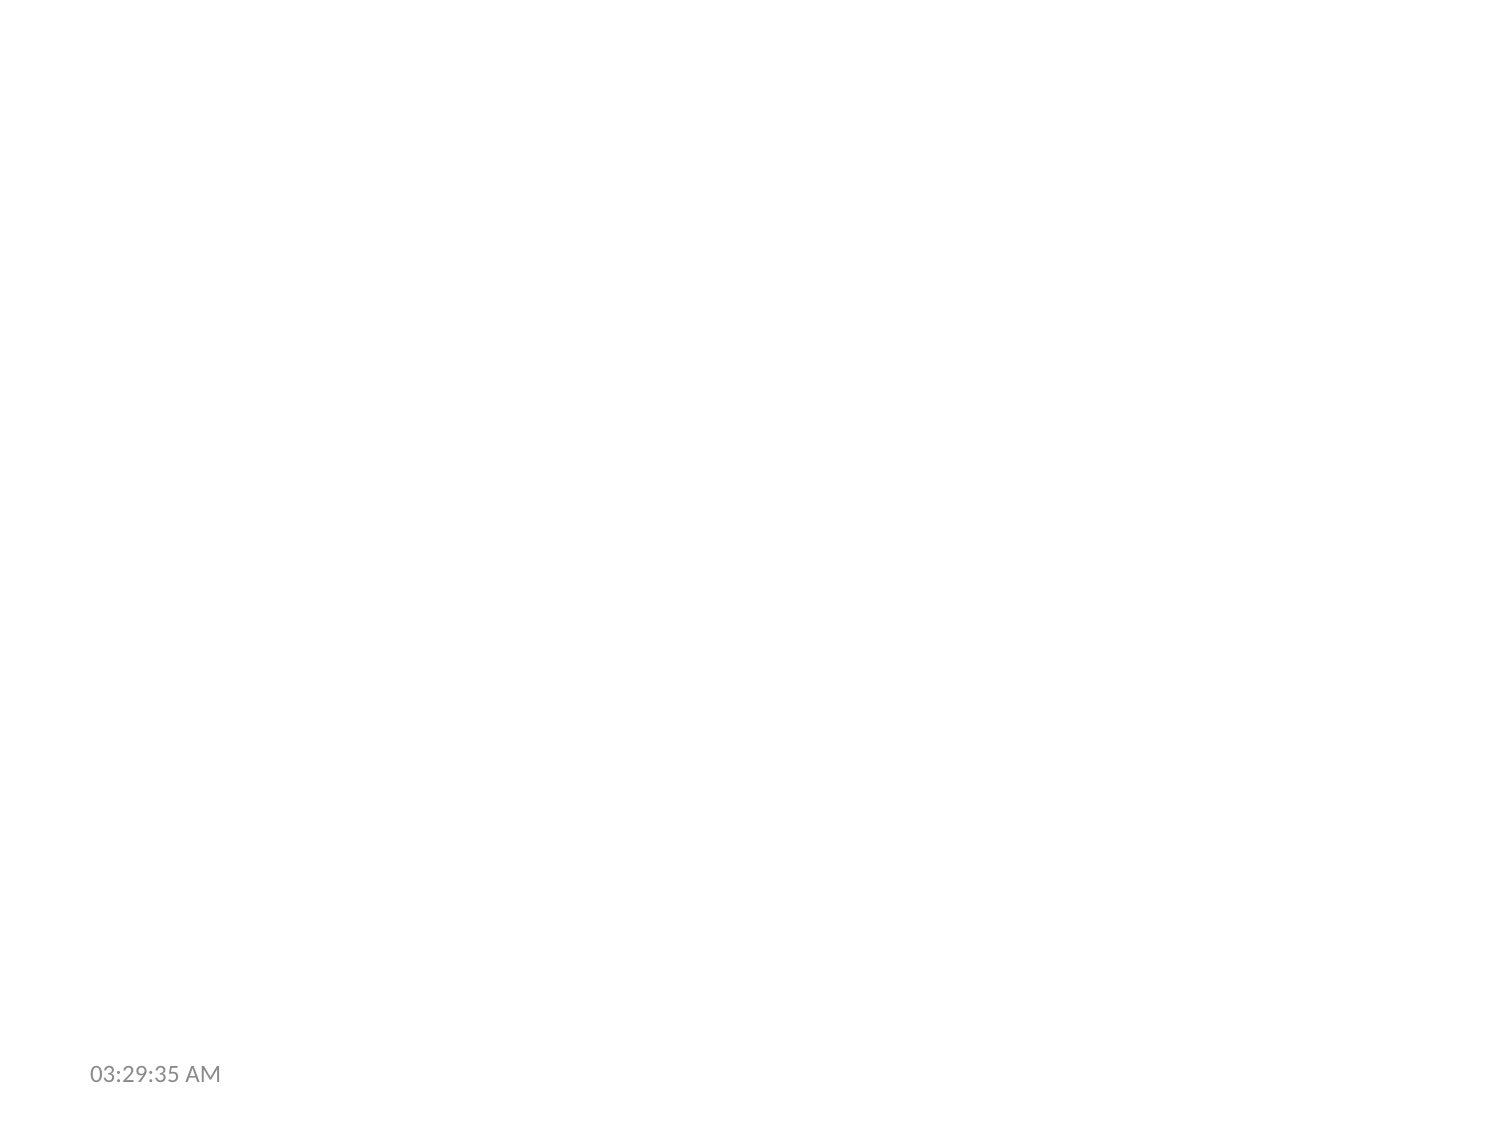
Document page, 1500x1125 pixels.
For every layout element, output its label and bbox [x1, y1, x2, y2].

slide_number [75, 1042, 425, 1103]
